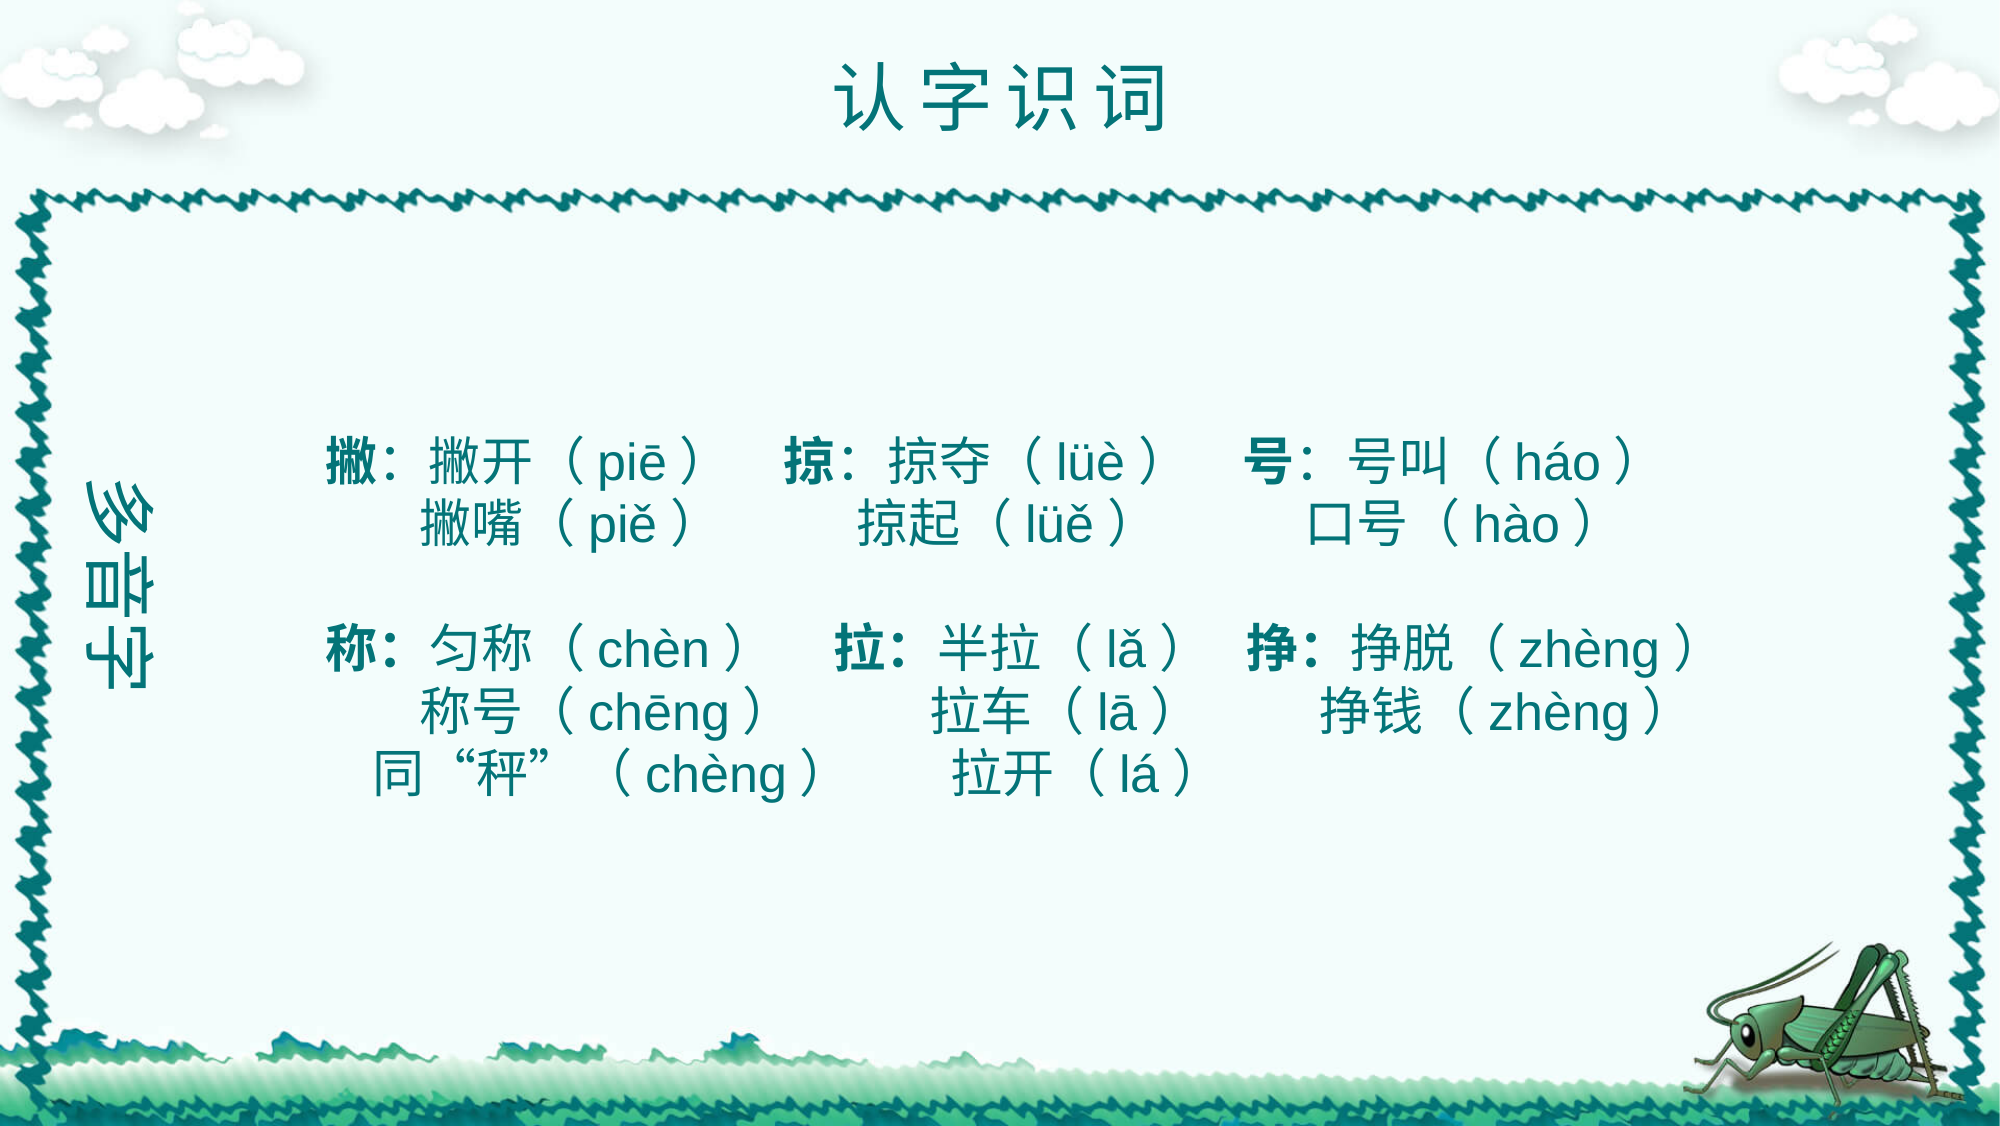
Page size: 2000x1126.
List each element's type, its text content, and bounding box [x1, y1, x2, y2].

picture [0, 0, 2000, 1126]
text_box 认字识词 [671, 49, 1329, 140]
text_box 撇：撇开（piē） 掠：掠夺（lüè） 号：号叫（háo） 撇嘴（piě） 掠起（lüě） 口号（hào） 称：匀称（chèn） 拉：半拉（lǎ） 挣：挣脱（zhèng） 称号（chēng） 拉车（lā） 挣钱（zhèng） 同“秤”（chèng） 拉开（lá） [310, 421, 1767, 811]
text_box 多音字 [54, 460, 173, 697]
